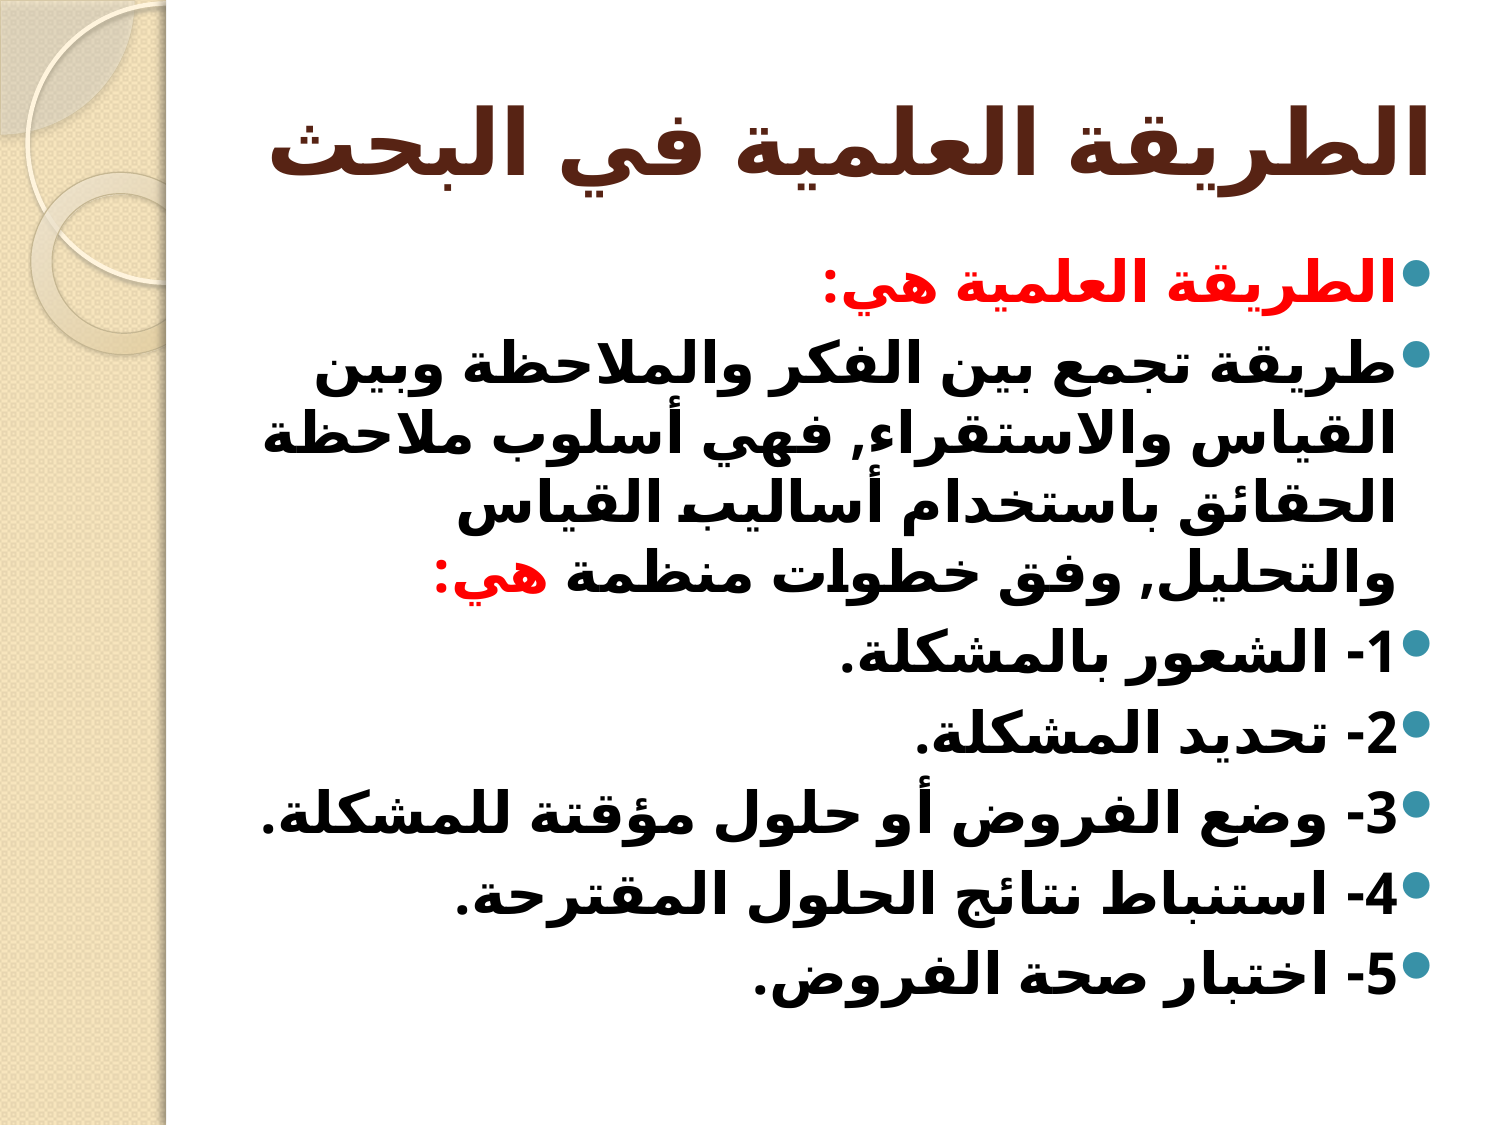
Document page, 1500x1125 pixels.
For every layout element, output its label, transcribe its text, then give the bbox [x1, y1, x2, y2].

list الطريقة العلمية هي: طريقة تجمع بين الفكر والملاحظة وبين القياس والاستقراء, فهي أسلوب ملاحظة الحقائق باستخدام أساليب القياس والتحليل, وفق خطوات منظمة هي: 1- الشعور بالمشكلة. 2- تحديد المشكلة. 3- وضع الفروض أو حلول مؤقتة للمشكلة. 4- استنباط نتائج الحلول المقترحة. 5- اختبار صحة الفروض. [235, 237, 1466, 1025]
title الطريقة العلمية في البحث [235, 45, 1466, 233]
